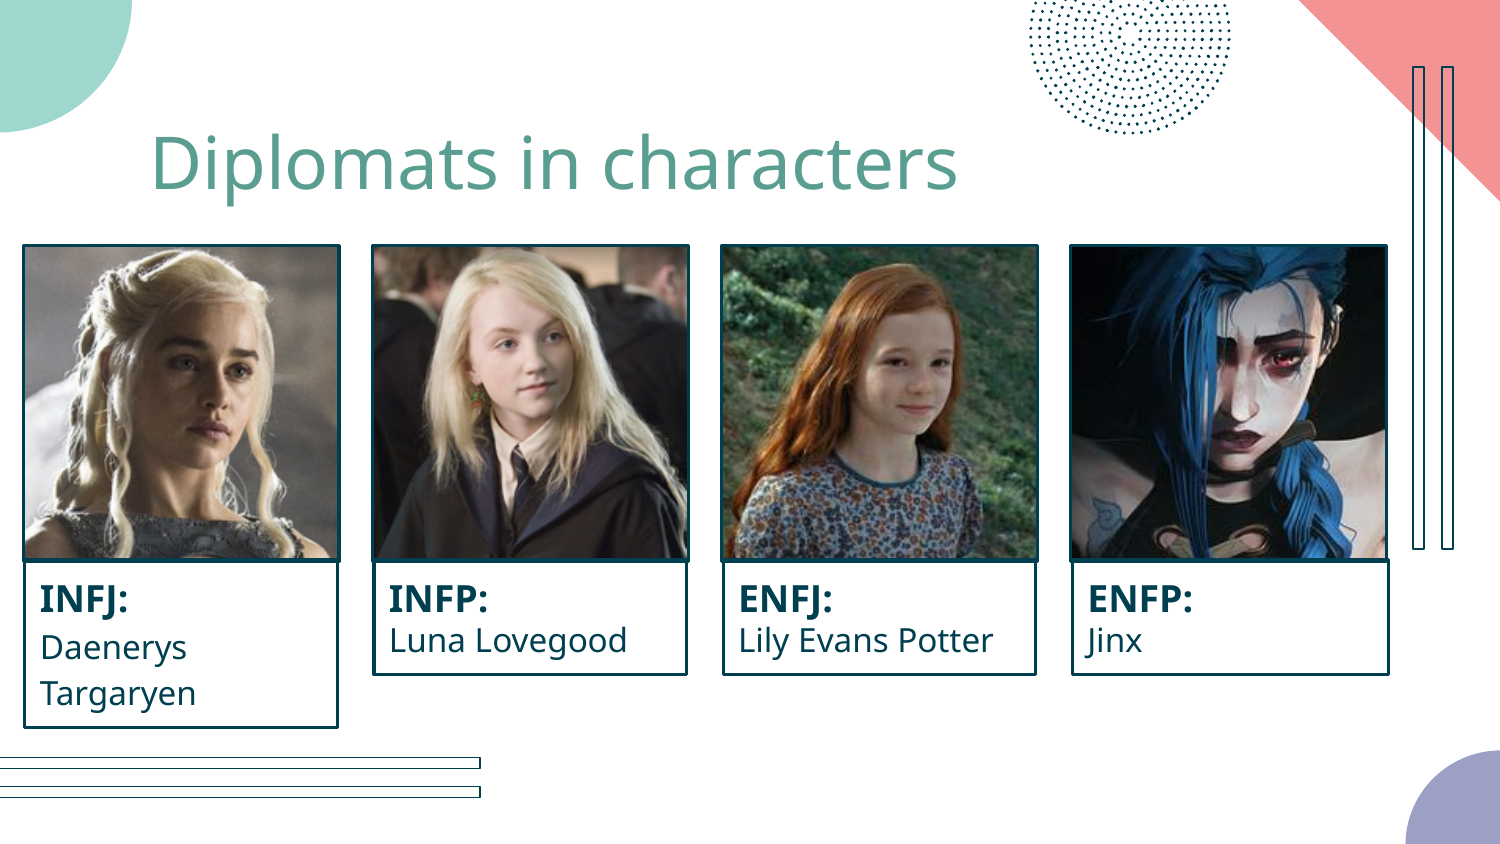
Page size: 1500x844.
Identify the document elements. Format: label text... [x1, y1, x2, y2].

text_box INFJ: Daenerys Targaryen [24, 567, 338, 728]
title Diplomats in characters [134, 113, 1366, 208]
picture [26, 248, 336, 557]
picture [724, 248, 1035, 557]
picture [375, 248, 686, 557]
text_box ENFP: Jinx [1072, 565, 1389, 675]
text_box ENFJ: Lily Evans Potter [723, 567, 1036, 675]
picture [1073, 248, 1384, 557]
text_box INFP: Luna Lovegood [374, 568, 687, 675]
